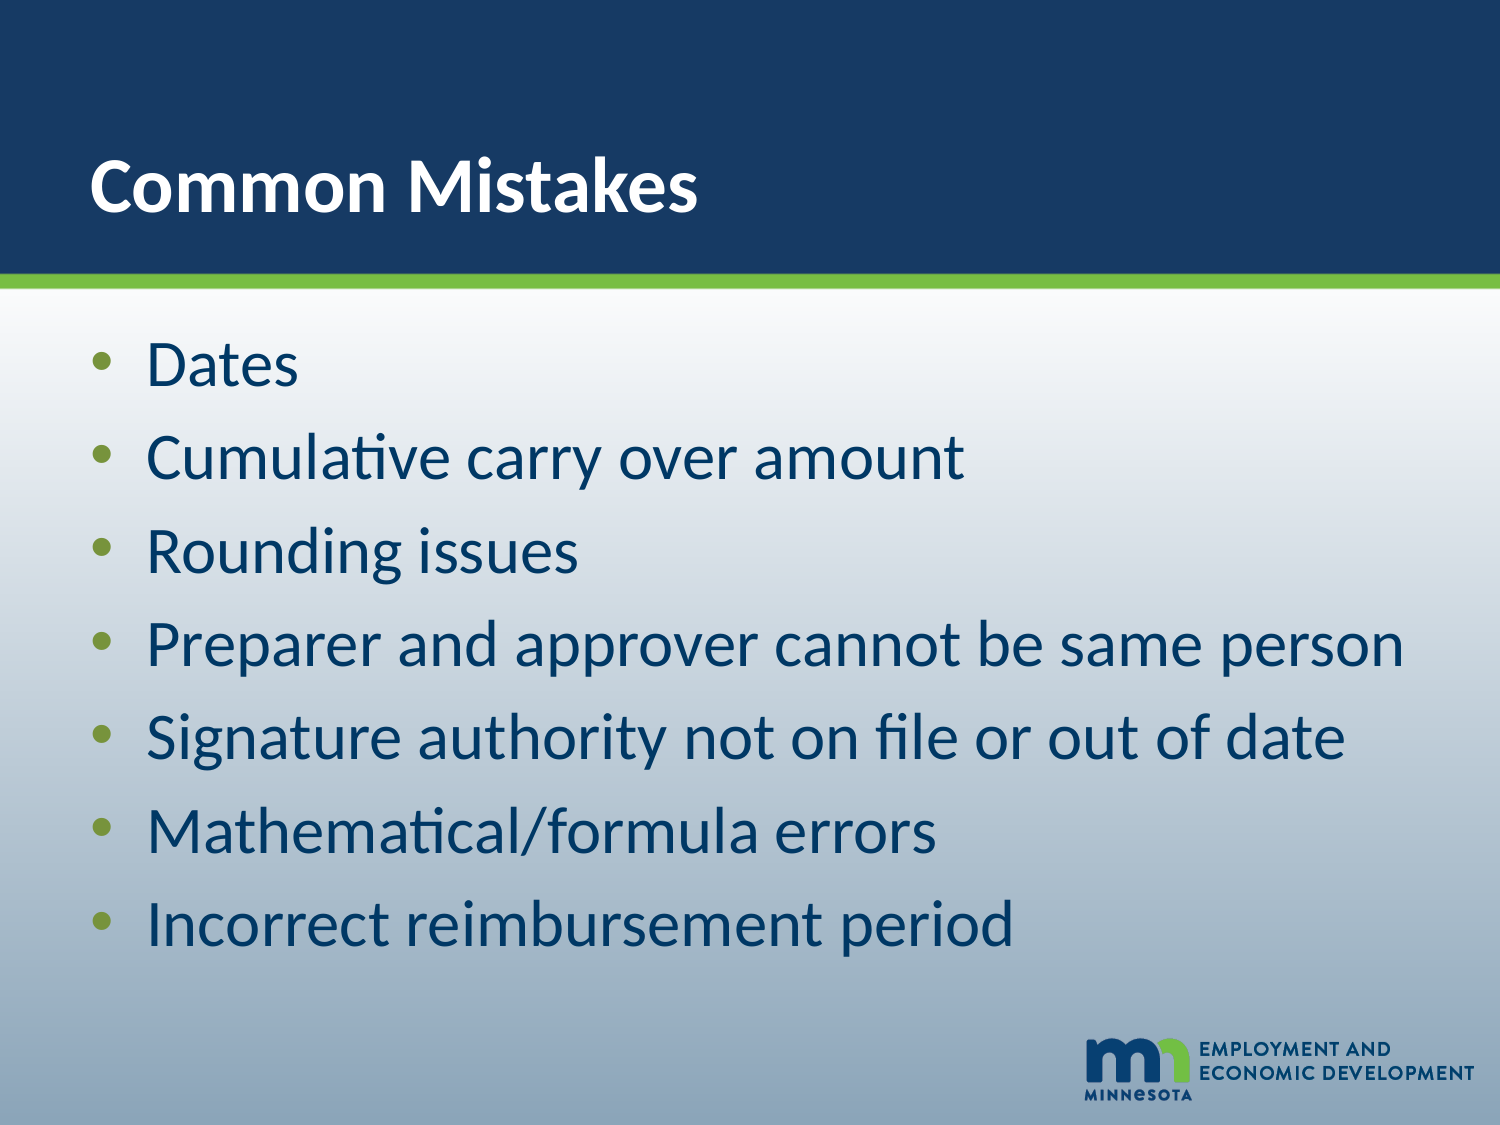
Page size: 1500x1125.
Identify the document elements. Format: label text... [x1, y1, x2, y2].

picture [0, 0, 1500, 1125]
title Common Mistakes [75, 99, 1425, 263]
list Dates Cumulative carry over amount Rounding issues Preparer and approver cannot be same person Signature authority not on file or out of date Mathematical/formula errors Incorrect reimbursement period [75, 312, 1425, 1125]
